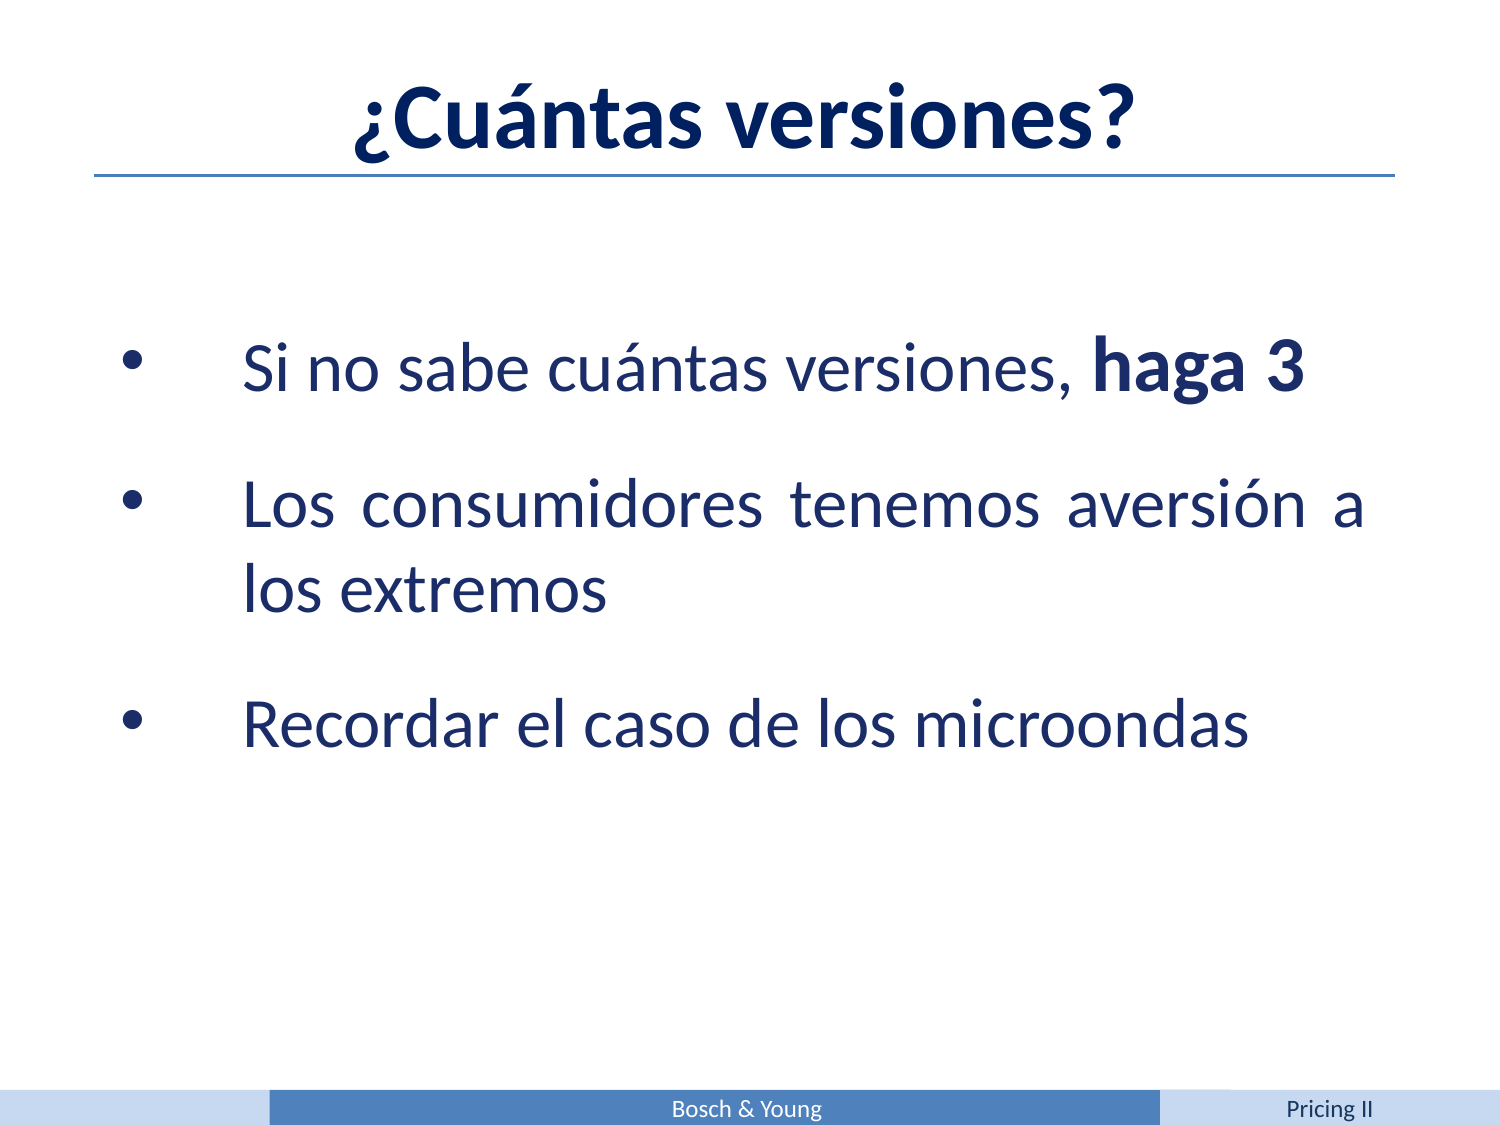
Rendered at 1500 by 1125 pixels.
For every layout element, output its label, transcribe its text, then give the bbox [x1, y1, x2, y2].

text_box [0, 1088, 272, 1125]
text_box ¿Cuántas versiones? [58, 46, 1430, 175]
text_box Pricing II [1158, 1088, 1500, 1125]
text_box Bosch & Young [272, 1088, 1158, 1125]
text_box Si no sabe cuántas versiones, haga 3 Los consumidores tenemos aversión a los extremos Recordar el caso de los microondas [105, 304, 1383, 770]
